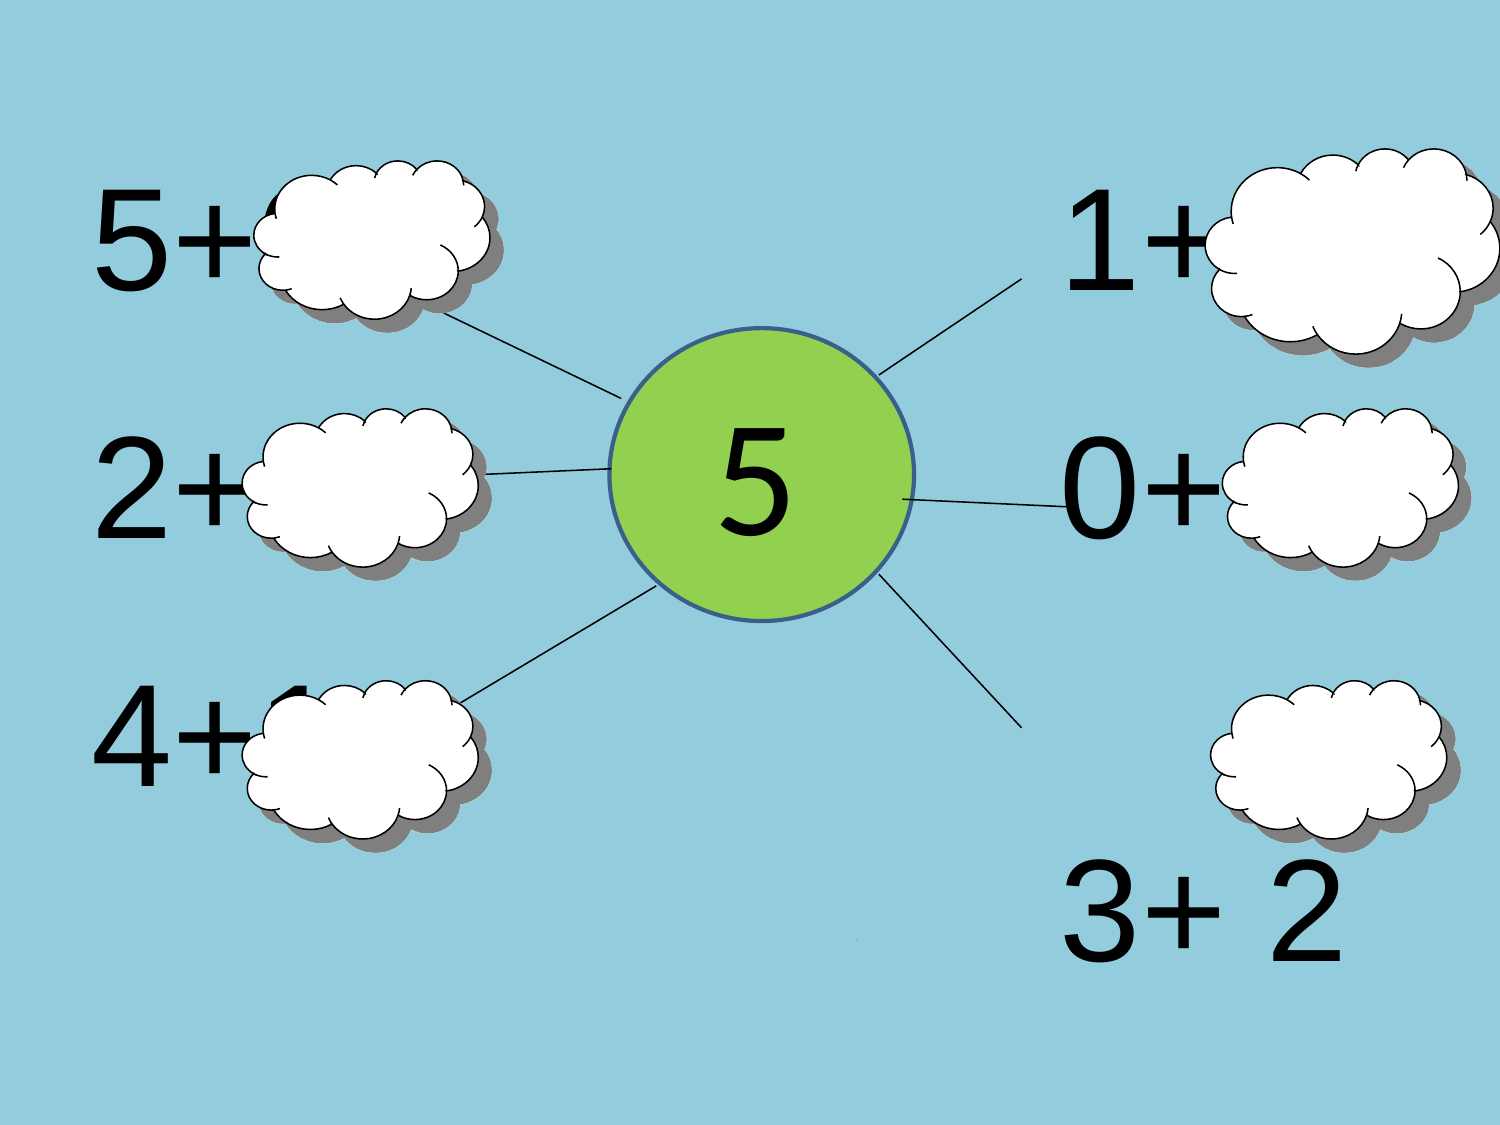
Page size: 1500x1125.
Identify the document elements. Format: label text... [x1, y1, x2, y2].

text_box [242, 408, 479, 568]
text_box 1+ 4 0+ 5 3+ 2 [1045, 137, 1471, 998]
text_box 5+0 2+3 4+1 [76, 137, 502, 823]
text_box [1222, 408, 1459, 568]
title 5 [597, 292, 915, 645]
text_box [253, 160, 490, 320]
text_box [242, 680, 479, 839]
text_box [1210, 680, 1447, 839]
text_box [1205, 148, 1500, 355]
